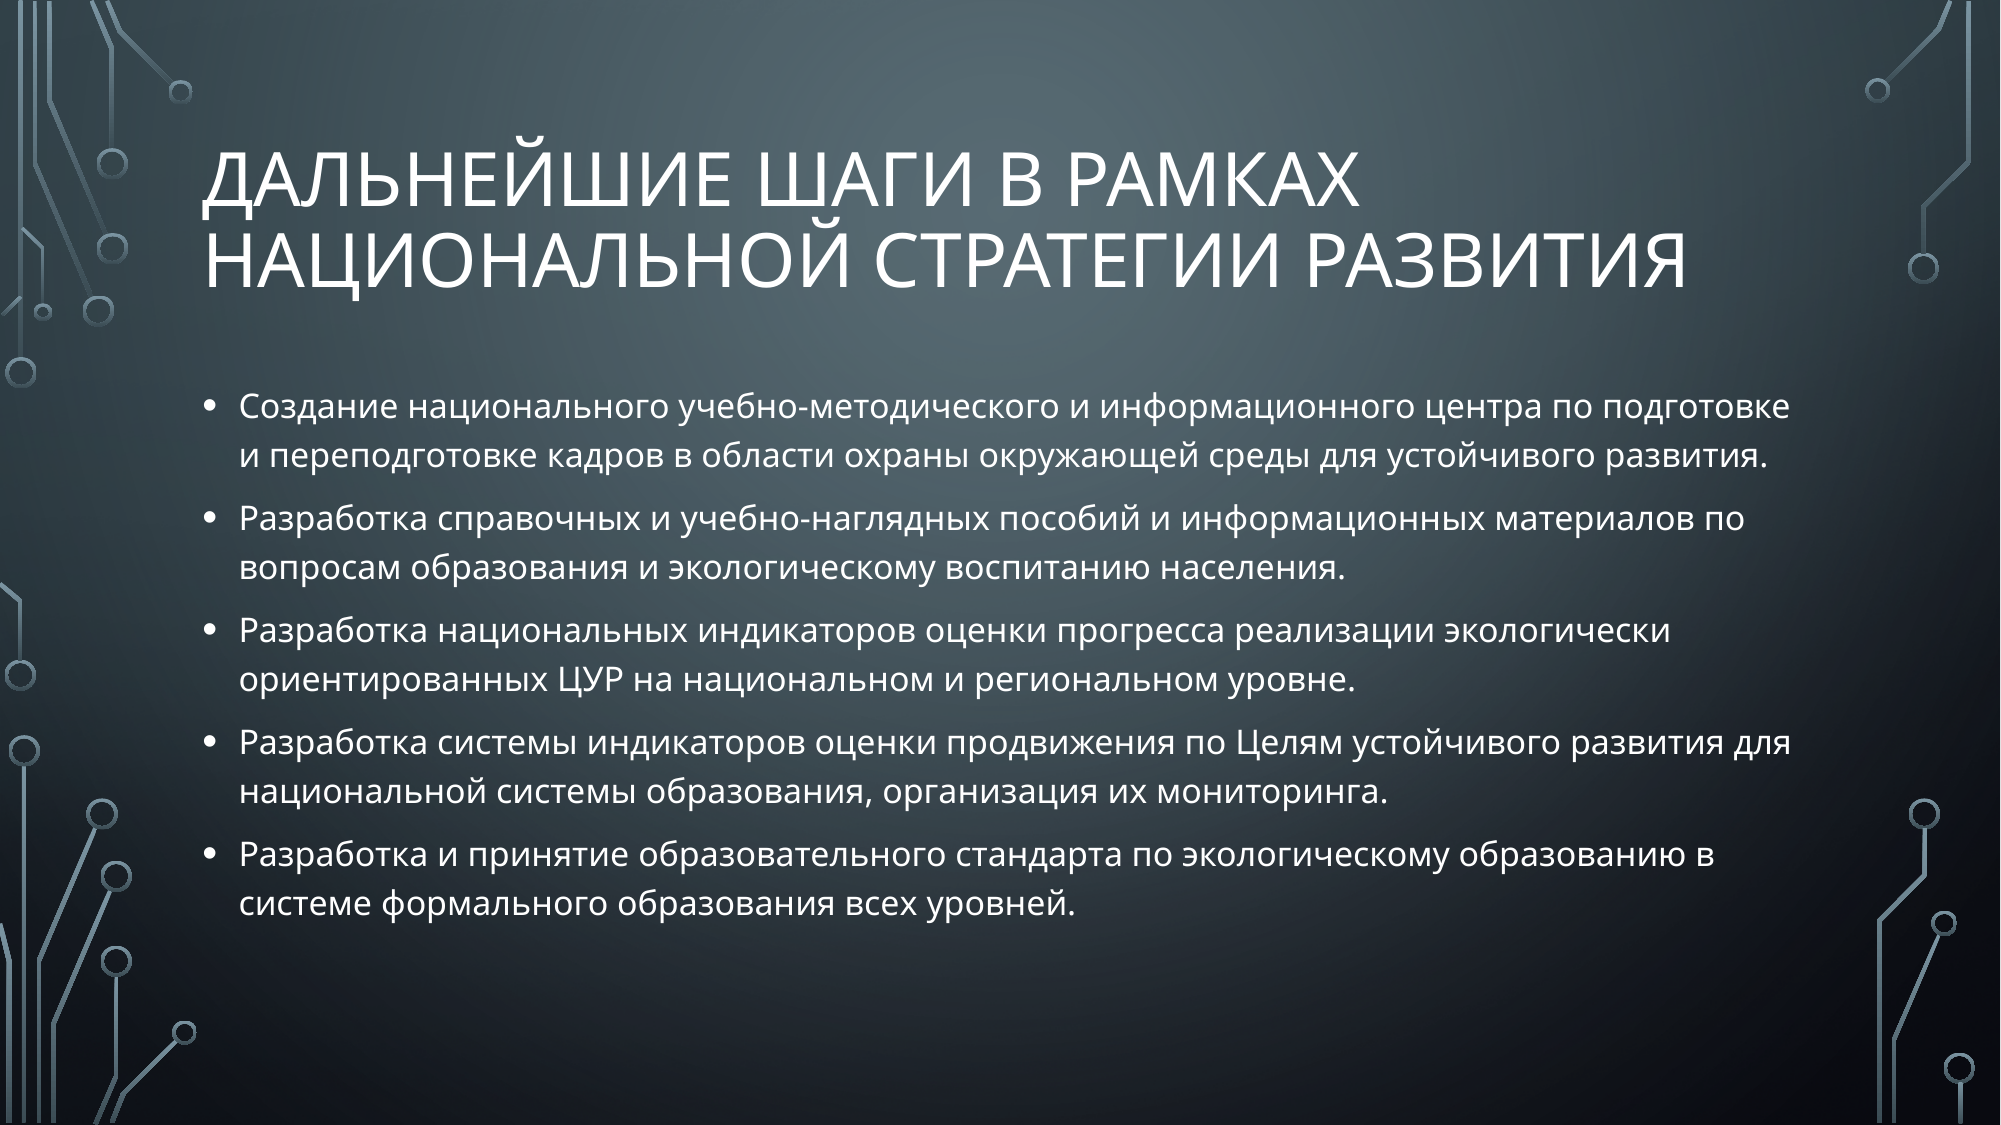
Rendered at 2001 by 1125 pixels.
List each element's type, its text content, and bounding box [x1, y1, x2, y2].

title Дальнейшие шаги в рамках национальной стратегии развития [187, 101, 1813, 344]
list Создание национального учебно-методического и информационного центра по подготовке и переподготовке кадров в области охраны окружающей среды для устойчивого развития. Разработка справочных и учебно-наглядных пособий и информационных материалов по вопросам образования и экологическому воспитанию населения. Разработка национальных индикаторов оценки прогресса реализации экологически ориентированных ЦУР на национальном и региональном уровне. Разработка системы индикаторов оценки продвижения по Целям устойчивого развития для национальной системы образования, организация их мониторинга. Разработка и принятие образовательного стандарта по экологическому образованию в системе формального образования всех уровней. [187, 369, 1813, 950]
